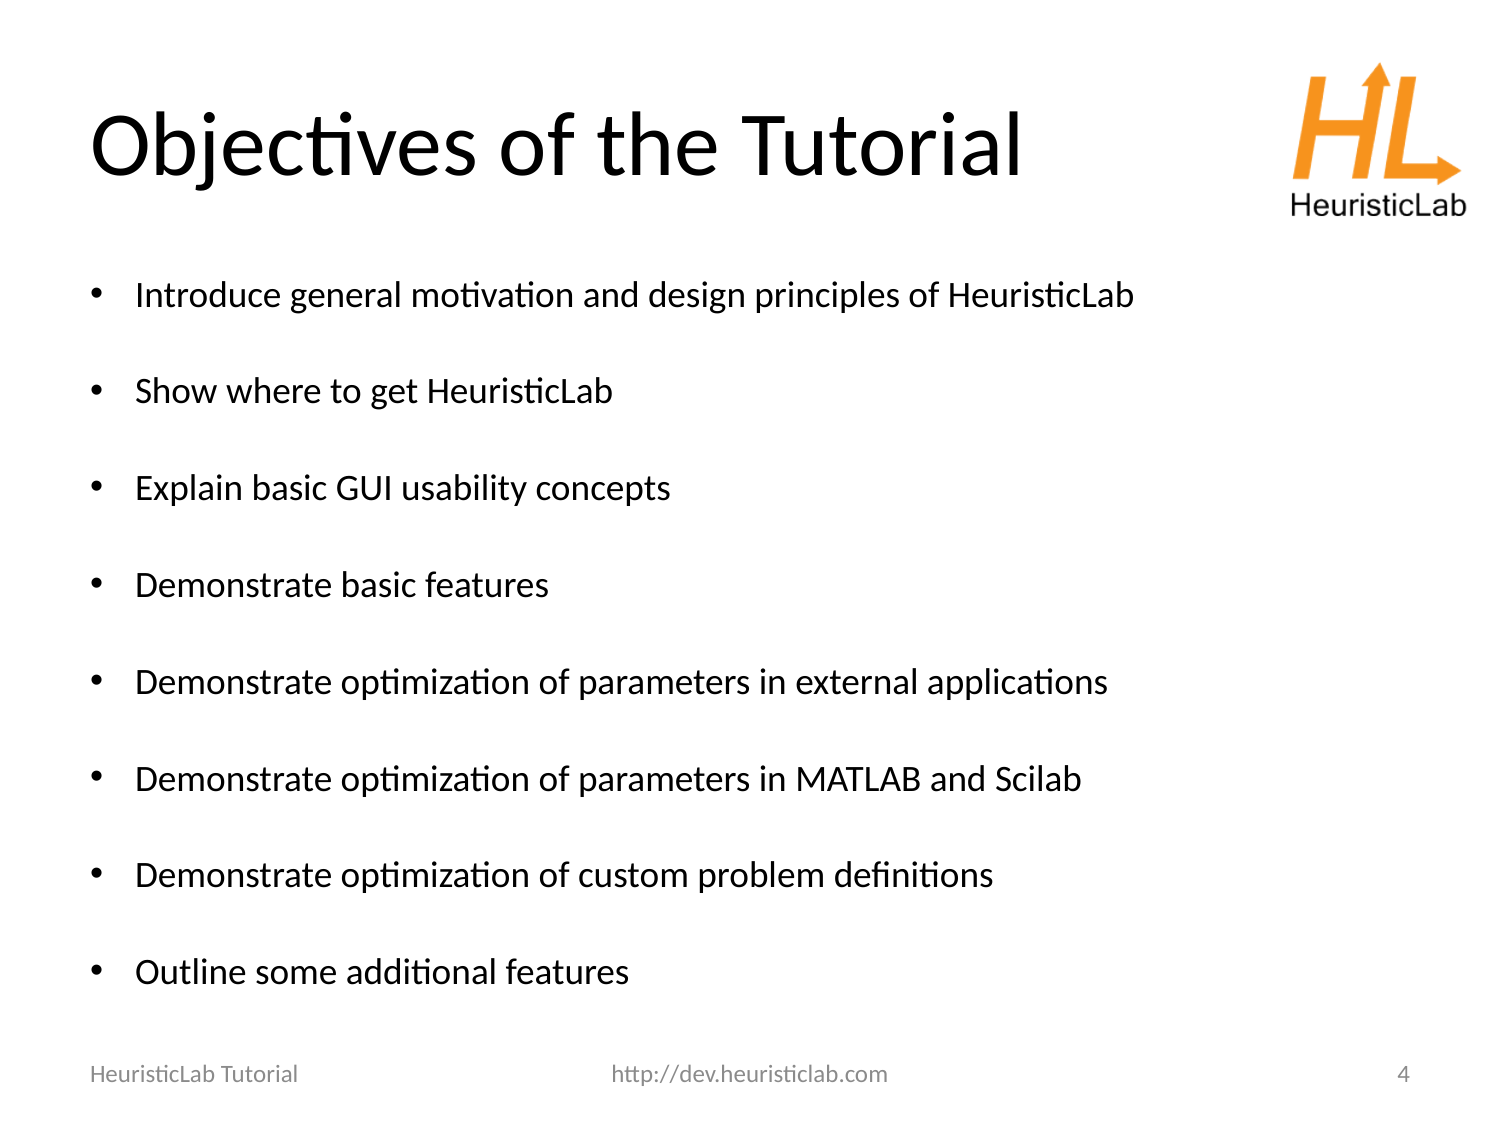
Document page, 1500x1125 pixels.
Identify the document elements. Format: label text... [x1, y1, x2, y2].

title Objectives of the Tutorial [75, 45, 1282, 233]
slide_number HeuristicLab Tutorial [75, 1042, 425, 1103]
footer http://dev.heuristiclab.com [512, 1042, 988, 1103]
picture [1281, 27, 1474, 244]
list Introduce general motivation and design principles of HeuristicLab Show where to get HeuristicLab Explain basic GUI usability concepts Demonstrate basic features Demonstrate optimization of parameters in external applications Demonstrate optimization of parameters in MATLAB and Scilab Demonstrate optimization of custom problem definitions Outline some additional features [75, 262, 1425, 1005]
slide_number 4 [1074, 1042, 1425, 1103]
